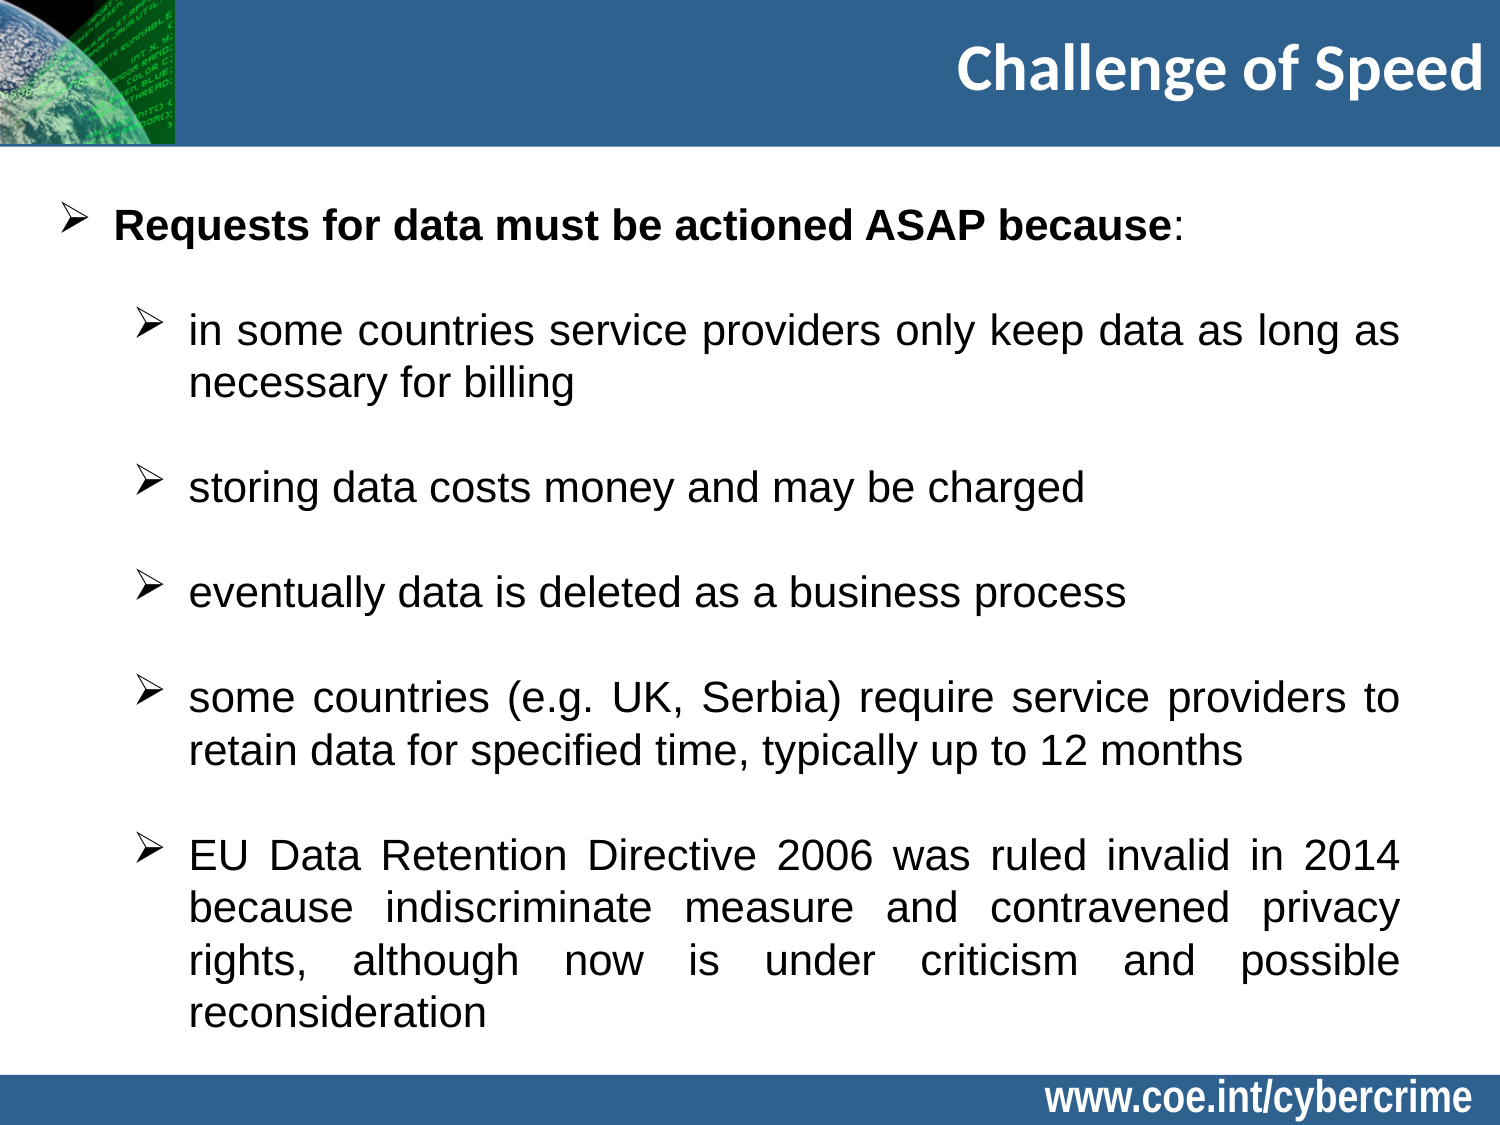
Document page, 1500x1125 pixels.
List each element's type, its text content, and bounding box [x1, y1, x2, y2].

picture [0, 0, 175, 144]
text_box Requests for data must be actioned ASAP because: in some countries service providers only keep data as long as necessary for billing storing data costs money and may be charged eventually data is deleted as a business process some countries (e.g. UK, Serbia) require service providers to retain data for specified time, typically up to 12 months EU Data Retention Directive 2006 was ruled invalid in 2014 because indiscriminate measure and contravened privacy rights, although now is under criticism and possible reconsideration [42, 189, 1417, 1045]
text_box www.coe.int/cybercrime [1030, 1059, 1500, 1125]
text_box Challenge of Speed [177, 0, 1500, 149]
text_box [0, 1073, 1030, 1125]
